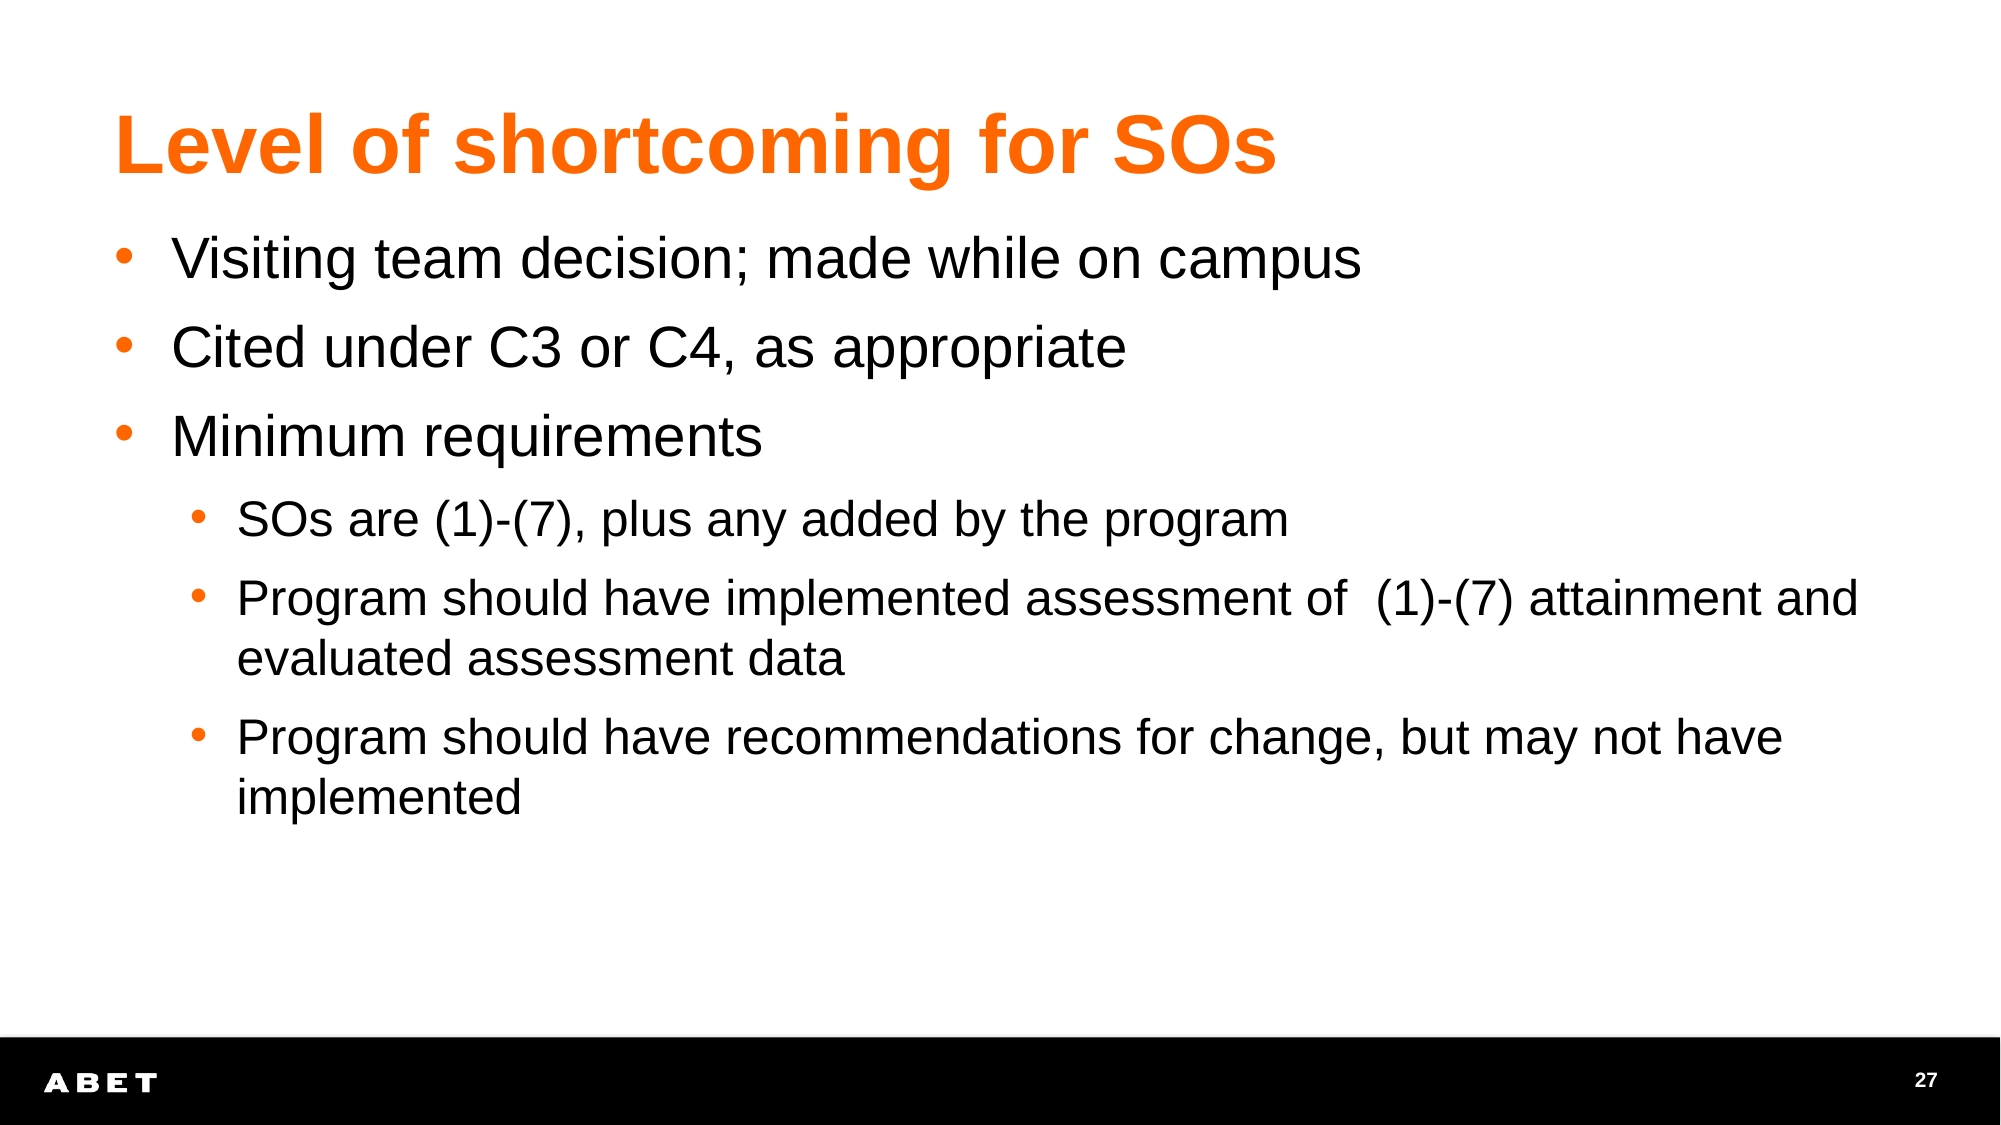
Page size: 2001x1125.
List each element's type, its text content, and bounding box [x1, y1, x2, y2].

picture [16, 1052, 184, 1113]
list Visiting team decision; made while on campus Cited under C3 or C4, as appropriate Minimum requirements SOs are (1)-(7), plus any added by the program Program should have implemented assessment of (1)-(7) attainment and evaluated assessment data Program should have recommendations for change, but may not have implemented [99, 213, 1921, 994]
title Level of shortcoming for SOs [99, 82, 1900, 213]
